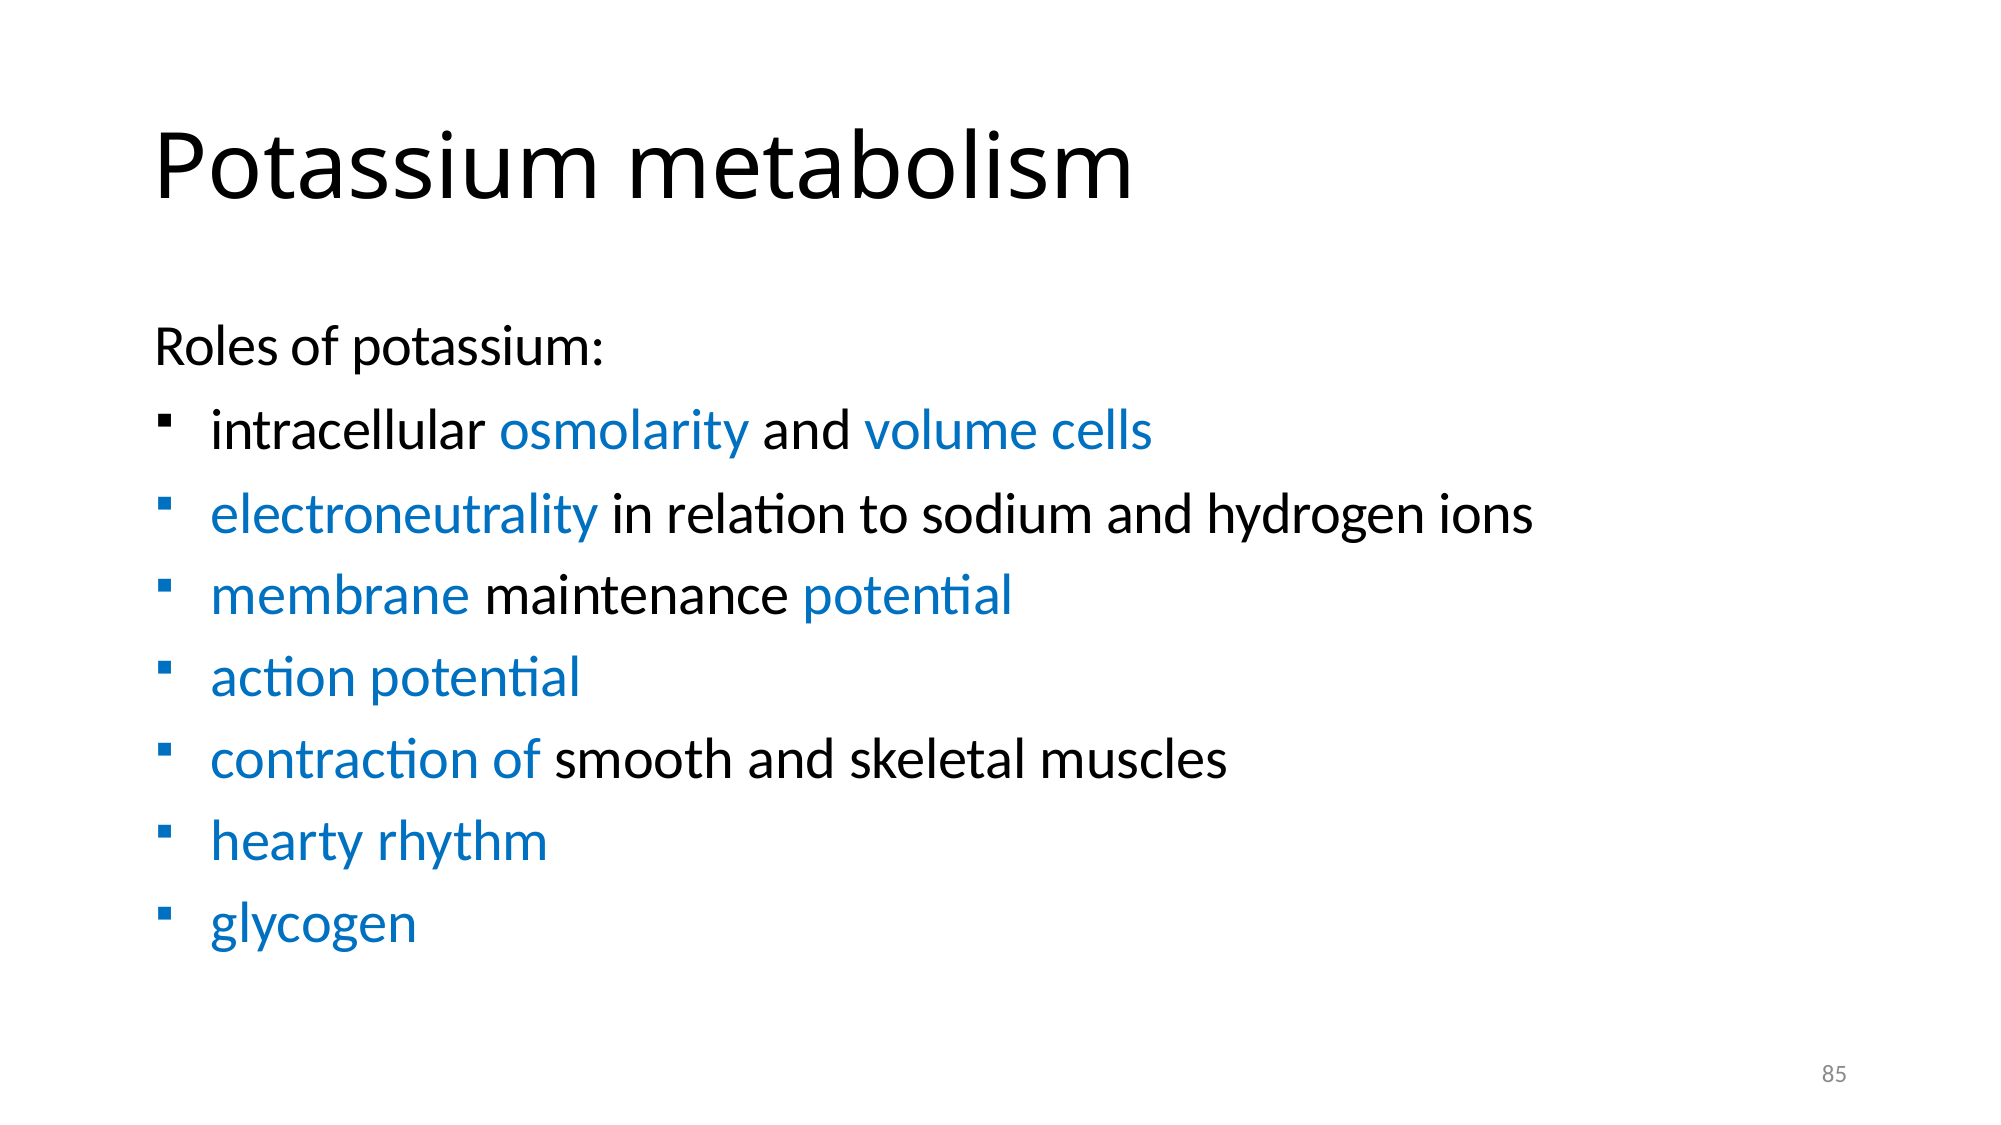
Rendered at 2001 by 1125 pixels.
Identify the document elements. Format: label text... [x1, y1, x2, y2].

slide_number 85 [1412, 1042, 1863, 1103]
title Potassium metabolism [137, 59, 1863, 278]
list Roles of potassium: intracellular osmolarity and volume cells electroneutrality in relation to sodium and hydrogen ions membrane maintenance potential action potential contraction of smooth and skeletal muscles hearty rhythm glycogen [137, 299, 1863, 1014]
